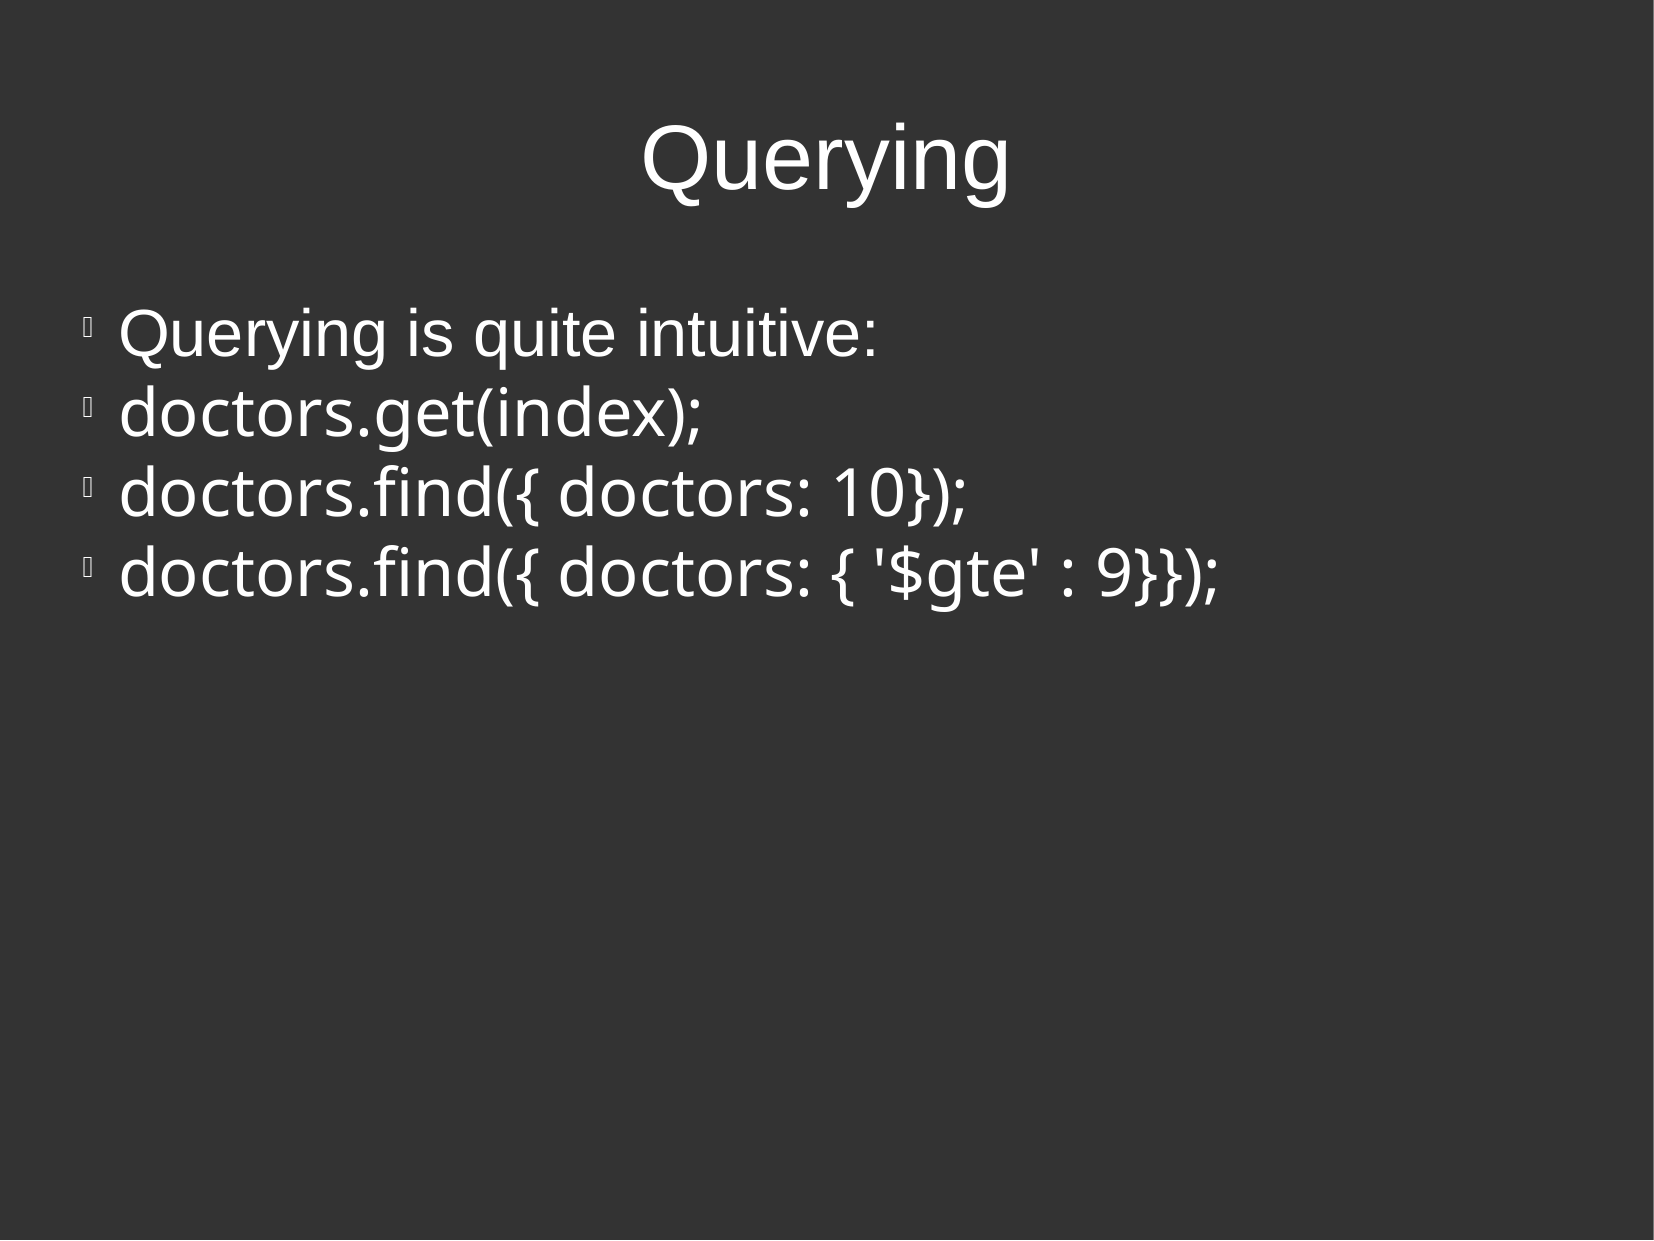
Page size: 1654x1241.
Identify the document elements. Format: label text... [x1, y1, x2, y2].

text_box Querying [82, 49, 1571, 257]
text_box Querying is quite intuitive: doctors.get(index); doctors.find({ doctors: 10}); doctors.find({ doctors: { '$gte' : 9}}); [82, 290, 1571, 1010]
